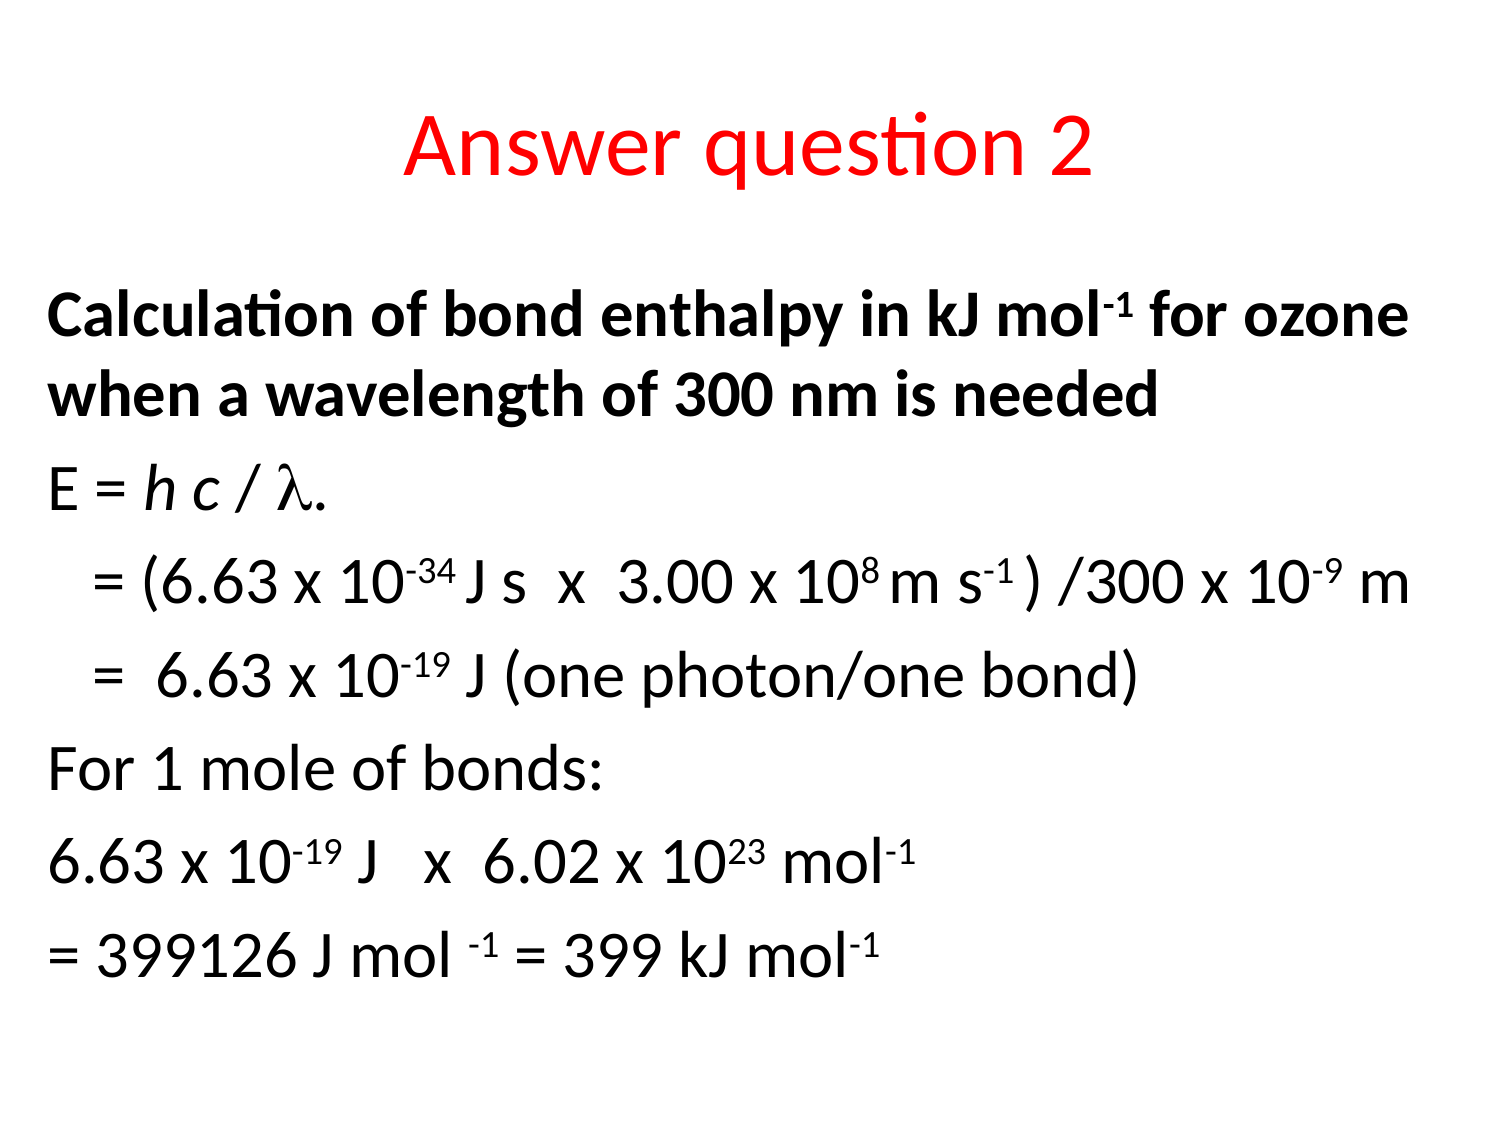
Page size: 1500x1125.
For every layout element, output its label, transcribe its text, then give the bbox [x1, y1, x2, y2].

list Calculation of bond enthalpy in kJ mol-1 for ozone when a wavelength of 300 nm is needed E = h c / . = (6.63 x 10-34 J s x 3.00 x 108 m s-1 ) /300 x 10-9 m = 6.63 x 10-19 J (one photon/one bond) For 1 mole of bonds: 6.63 x 10-19 J x 6.02 x 1023 mol-1 = 399126 J mol -1 = 399 kJ mol-1 [32, 262, 1500, 1084]
title Answer question 2 [75, 45, 1425, 233]
